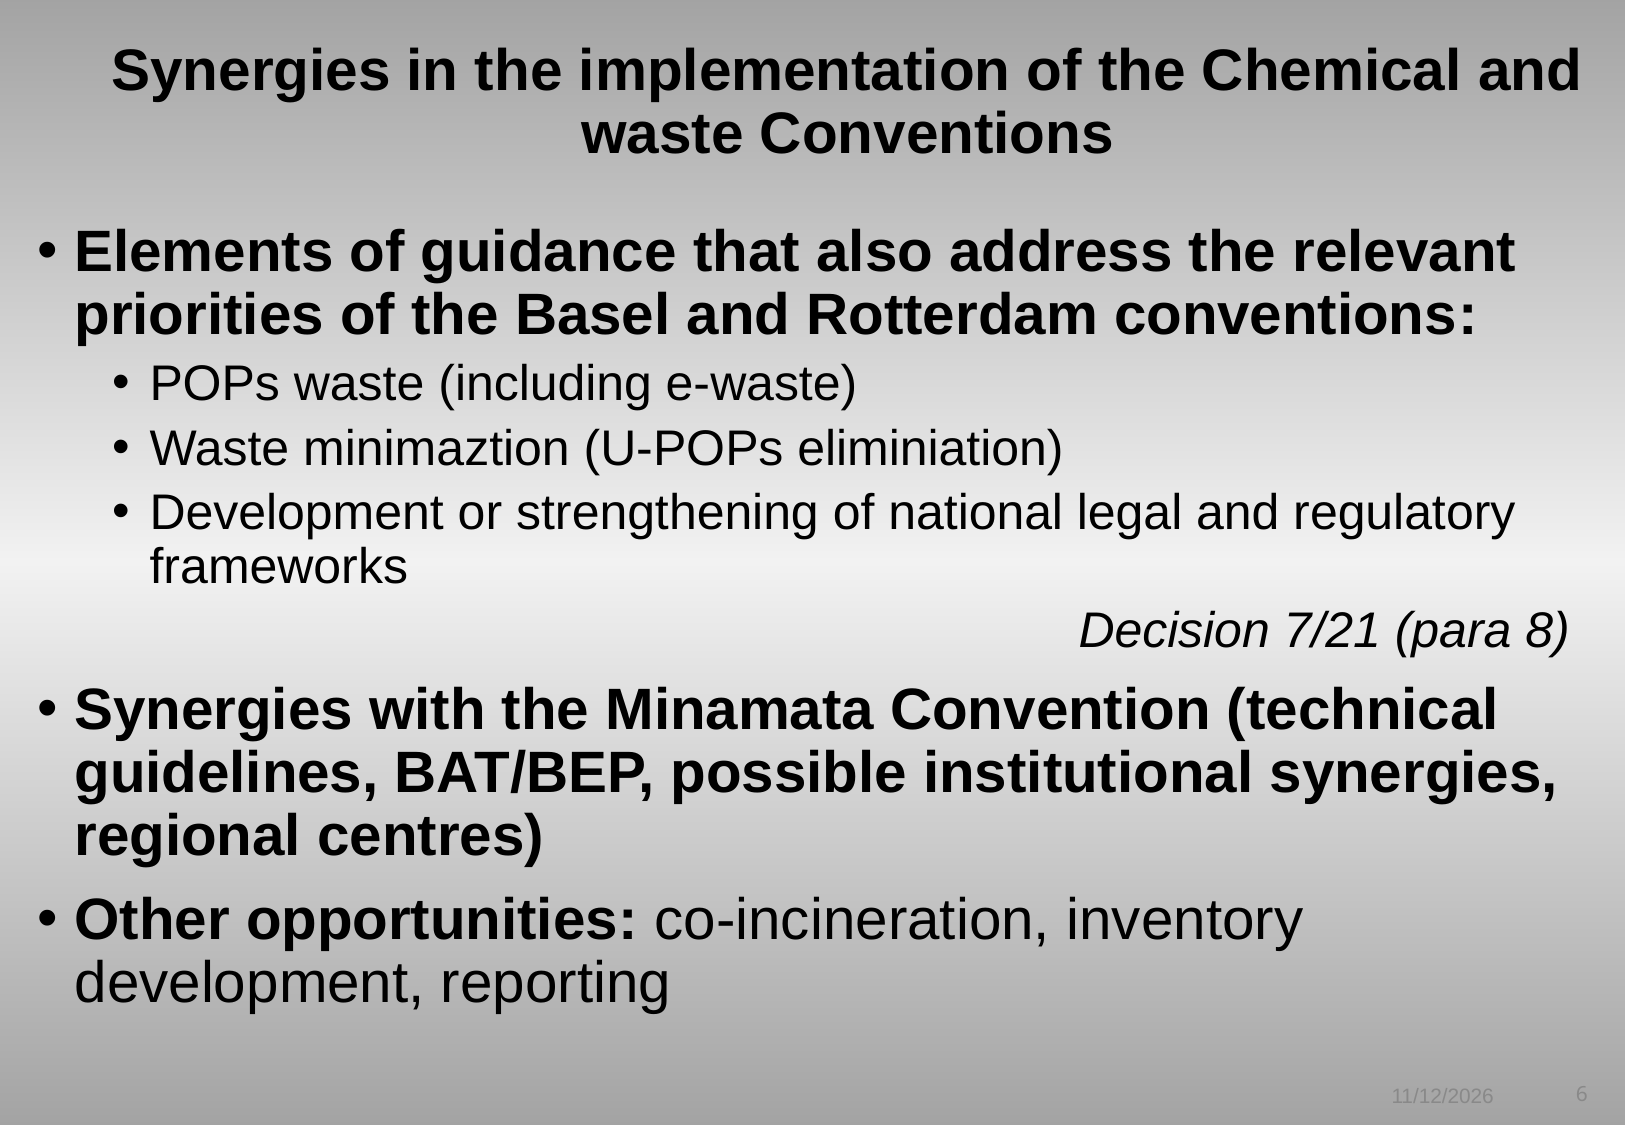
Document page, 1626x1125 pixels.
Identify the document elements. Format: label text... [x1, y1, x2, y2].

title Synergies in the implementation of the Chemical and waste Conventions [35, 31, 1625, 175]
list Elements of guidance that also address the relevant priorities of the Basel and Rotterdam conventions: POPs waste (including e-waste) Waste minimaztion (U-POPs eliminiation) Development or strengthening of national legal and regulatory frameworks Decision 7/21 (para 8) Synergies with the Minamata Convention (technical guidelines, BAT/BEP, possible institutional synergies, regional centres) Other opportunities: co-incineration, inventory development, reporting [21, 213, 1600, 1041]
